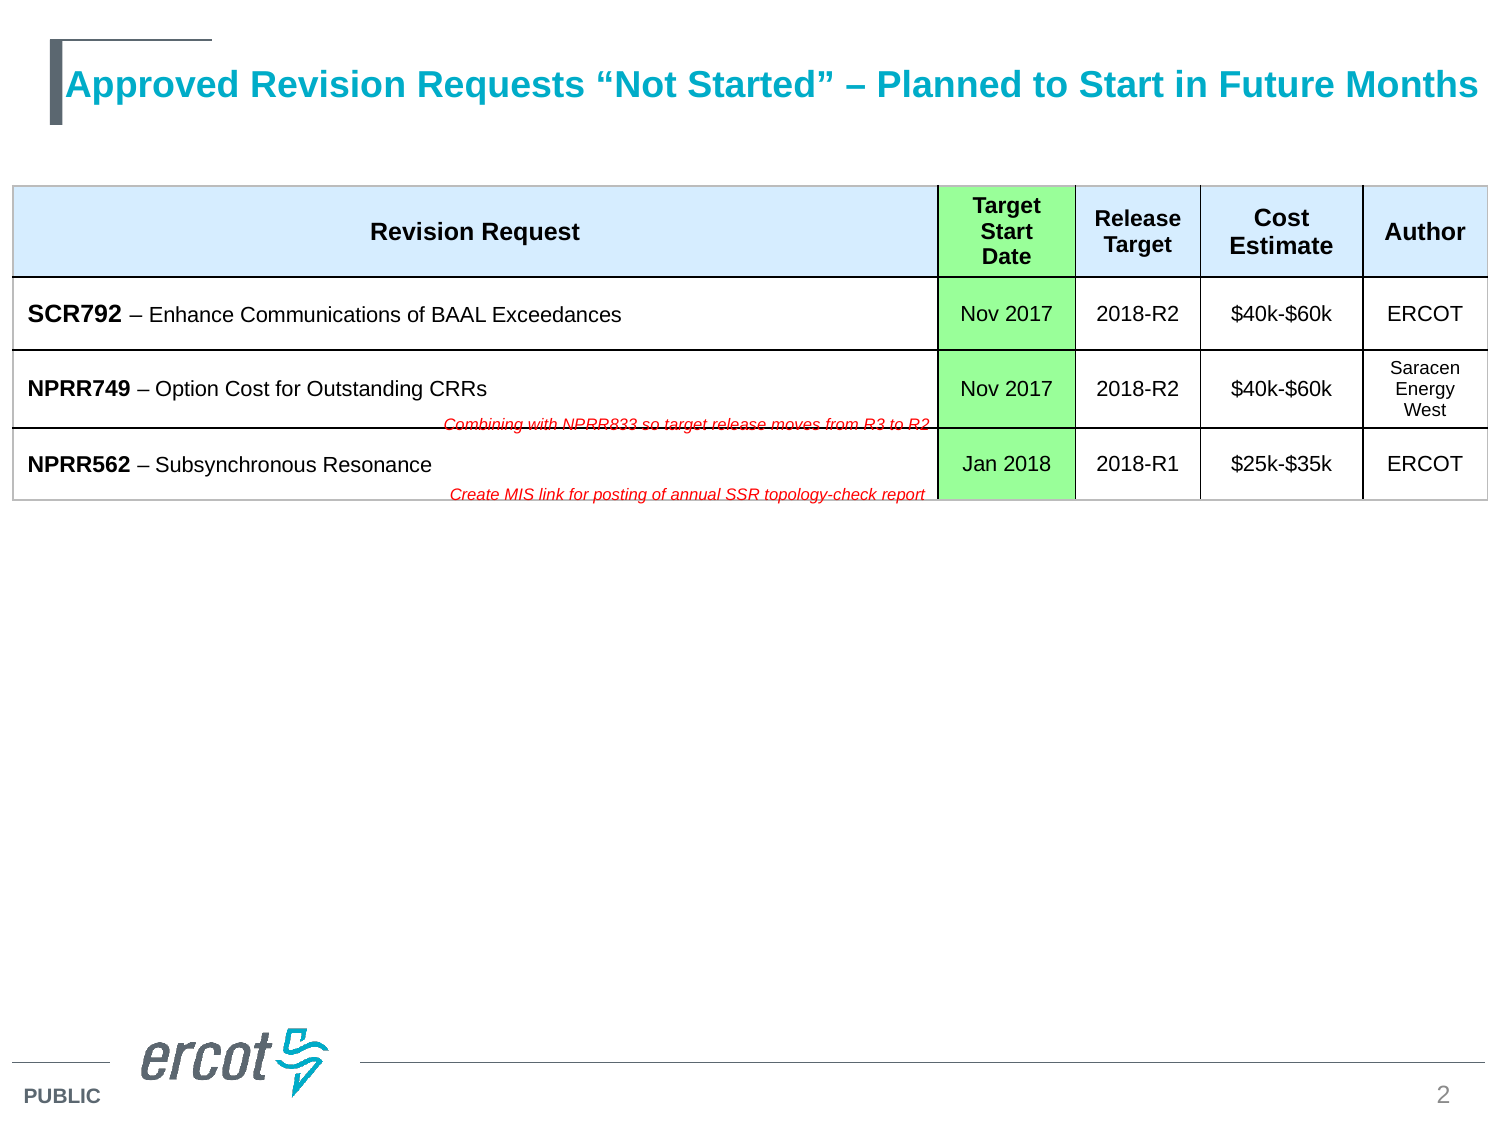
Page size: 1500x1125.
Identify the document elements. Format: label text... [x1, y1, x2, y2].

text_box Combining with NPRR833 so target release moves from R3 to R2 [405, 406, 969, 442]
table_cell Nov 2017 [939, 278, 1075, 349]
table_header Release Target [1076, 187, 1200, 276]
table_cell NPRR749 – Option Cost for Outstanding CRRs [14, 351, 937, 427]
table_cell 2018-R2 [1076, 351, 1200, 427]
table_header Revision Request [14, 187, 937, 276]
table_cell Nov 2017 [939, 351, 1075, 427]
table_cell ERCOT [1364, 429, 1487, 499]
table_cell $40k-$60k [1201, 351, 1362, 427]
table_cell $25k-$35k [1201, 429, 1362, 499]
table_cell $40k-$60k [1201, 278, 1362, 349]
table_header Target Start Date [939, 187, 1075, 276]
table_cell ERCOT [1364, 278, 1487, 349]
table_cell 2018-R2 [1076, 278, 1200, 349]
table_cell NPRR562 – Subsynchronous Resonance [14, 429, 937, 499]
picture [137, 1024, 332, 1100]
table_cell 2018-R1 [1076, 429, 1200, 499]
table_header Cost Estimate [1201, 187, 1362, 276]
title Approved Revision Requests “Not Started” – Planned to Start in Future Months [50, 52, 1500, 125]
text_box Create MIS link for posting of annual SSR topology-check report [424, 476, 952, 512]
table_header Author [1364, 187, 1487, 276]
slide_number 2 [1412, 1076, 1475, 1112]
table_cell Jan 2018 [939, 429, 1075, 499]
table_cell SCR792 – Enhance Communications of BAAL Exceedances [14, 278, 937, 349]
table_cell Saracen Energy West [1364, 351, 1487, 427]
